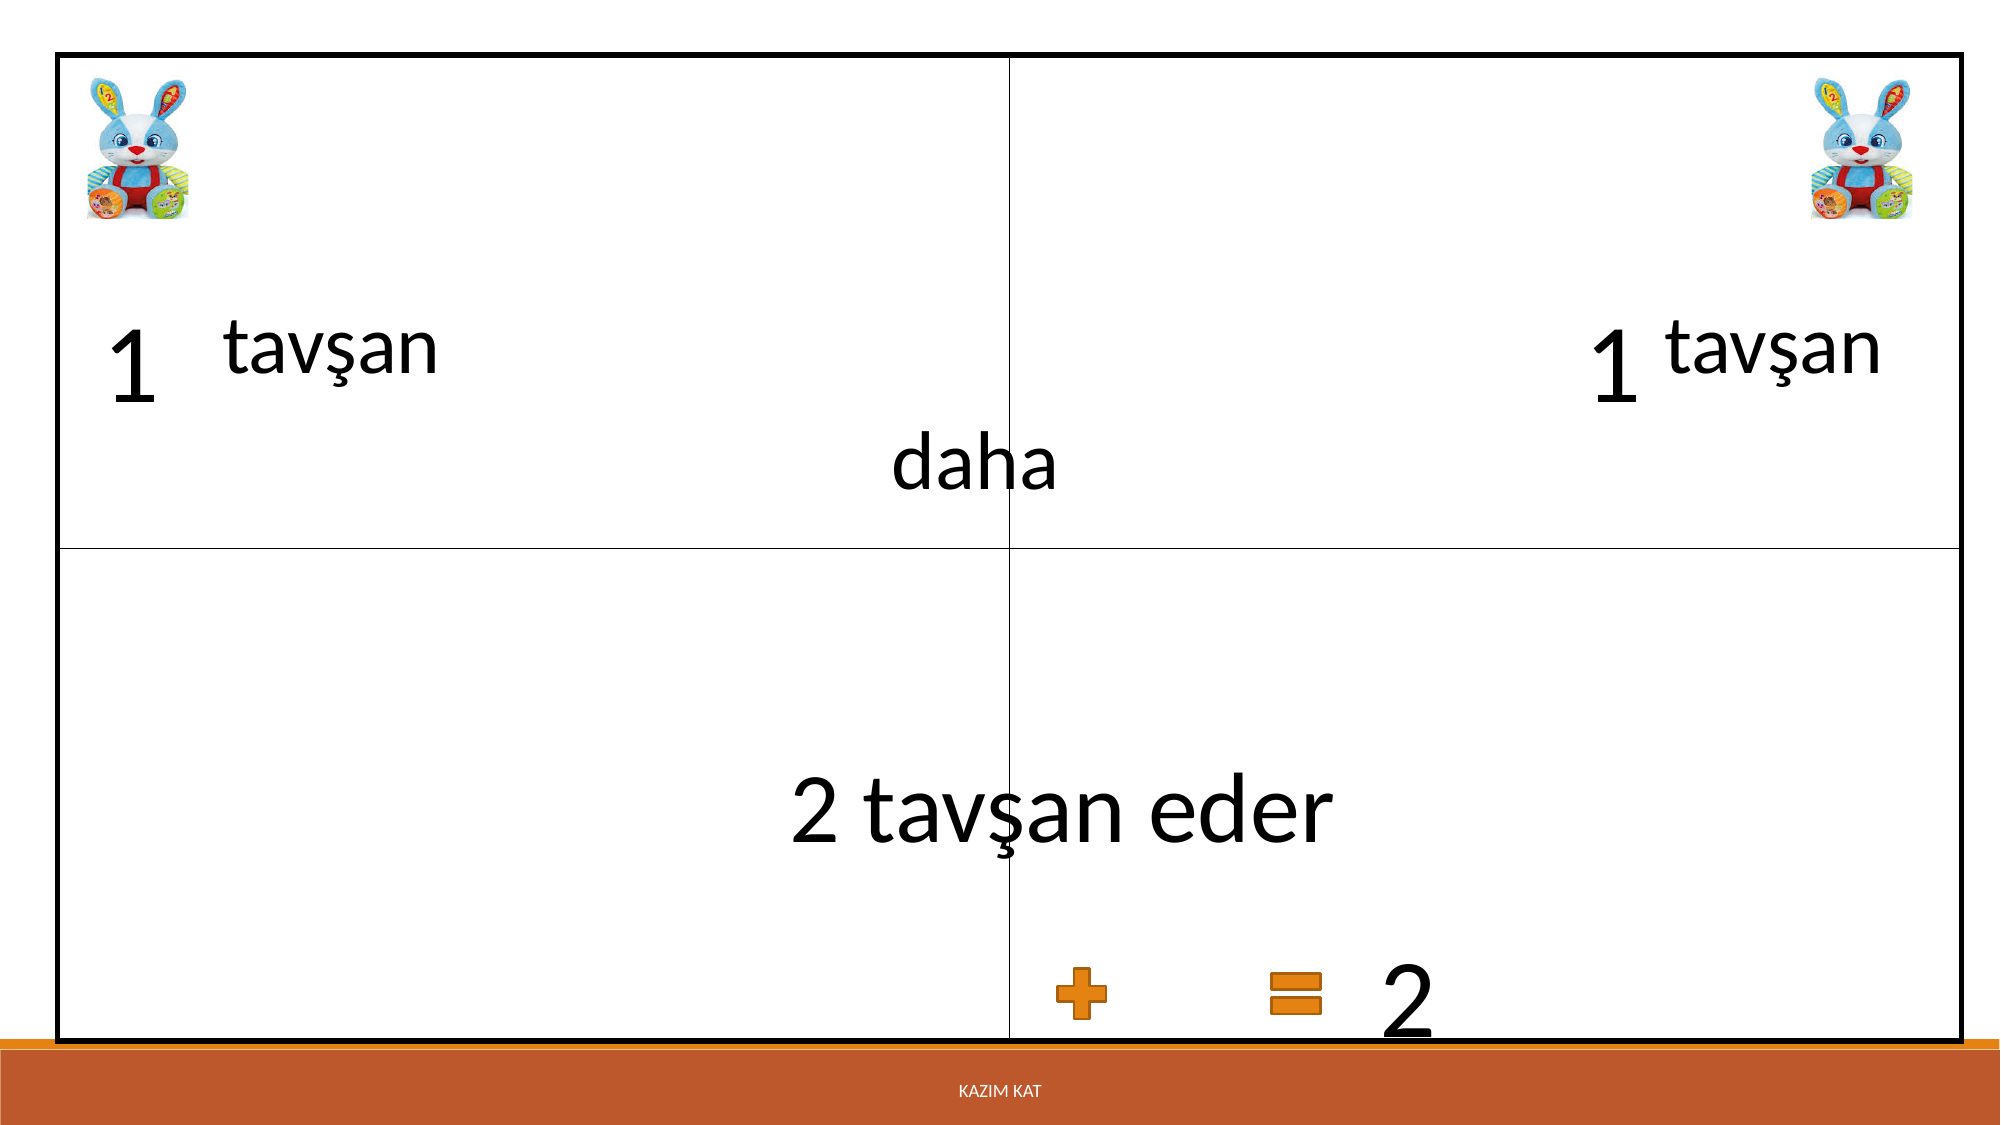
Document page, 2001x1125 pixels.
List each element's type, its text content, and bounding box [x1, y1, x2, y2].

text_box 1 [1570, 282, 1650, 433]
table_header [1010, 58, 1959, 548]
text_box 2 [1364, 917, 1469, 1068]
footer Kazım KAT [604, 1059, 1396, 1120]
text_box daha [876, 398, 1221, 514]
table_cell [60, 549, 1009, 1038]
picture [86, 68, 189, 219]
text_box tavşan [188, 282, 479, 398]
table_cell [1010, 549, 1959, 1038]
text_box [1270, 972, 1322, 991]
text_box 1 [87, 282, 189, 433]
text_box 2 tavşan eder [774, 735, 1365, 871]
text_box [1270, 996, 1322, 1015]
table_header [60, 58, 1009, 548]
picture [1810, 68, 1913, 219]
text_box tavşan [1650, 282, 1914, 398]
text_box [1056, 967, 1107, 1020]
